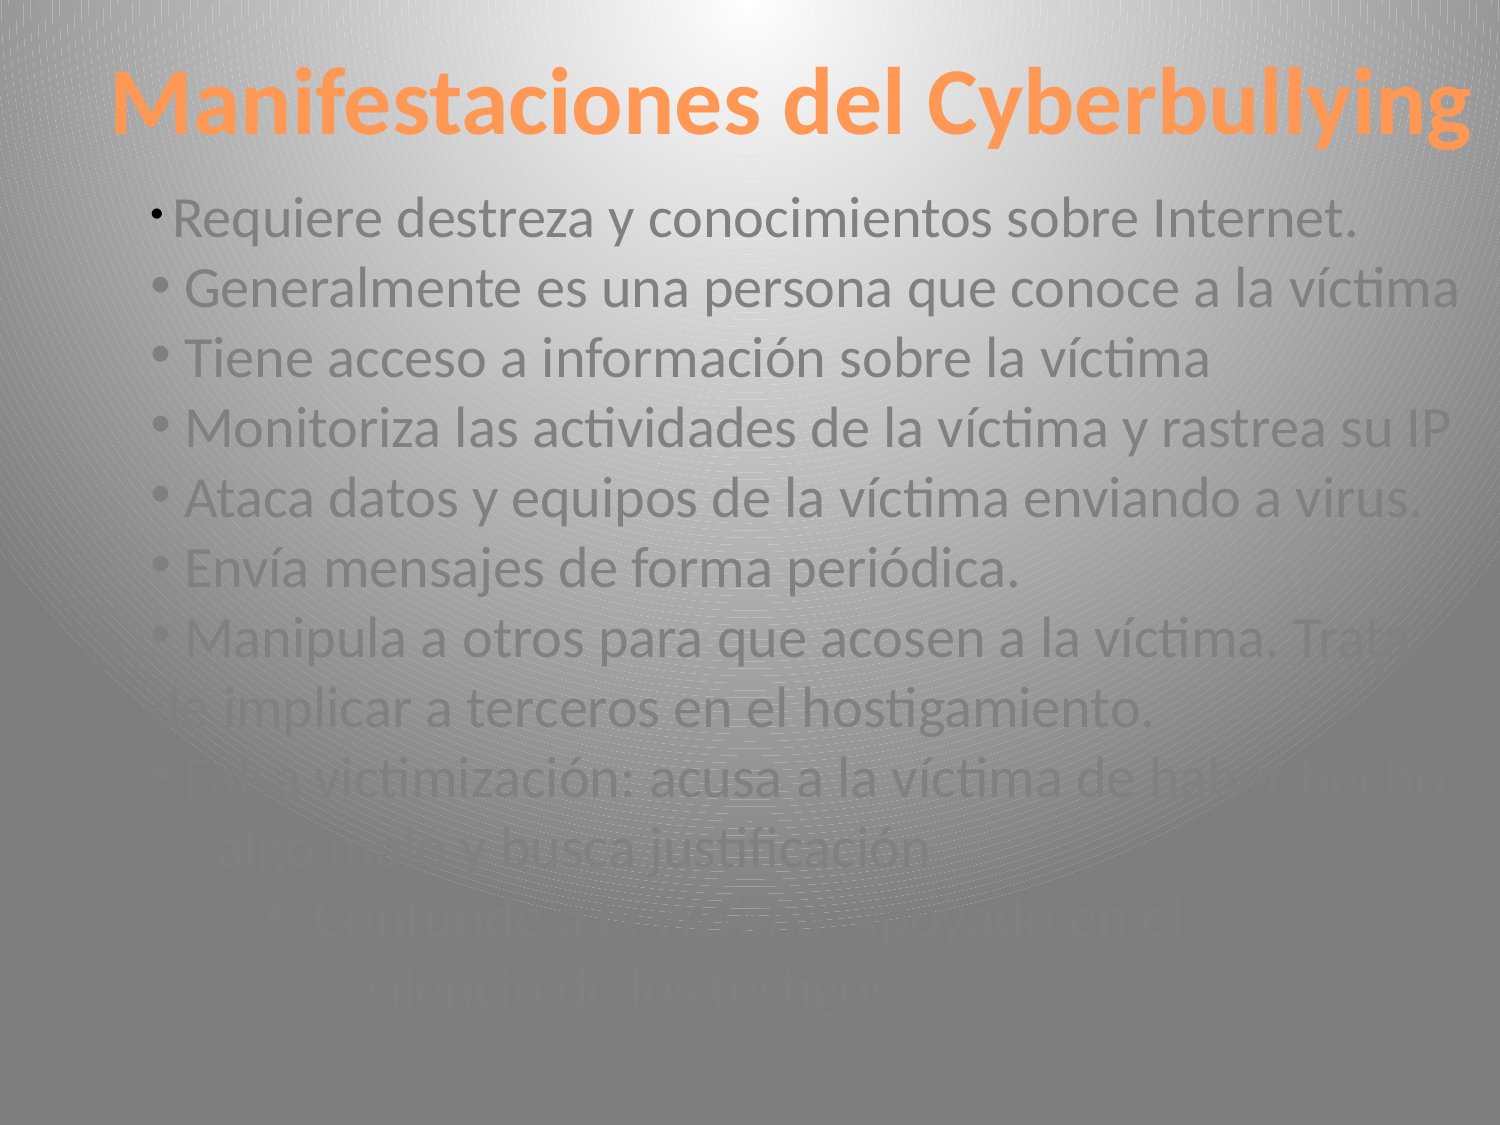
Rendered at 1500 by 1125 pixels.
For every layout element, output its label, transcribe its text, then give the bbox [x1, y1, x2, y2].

text_box Requiere destreza y conocimientos sobre Internet. Generalmente es una persona que conoce a la víctima Tiene acceso a información sobre la víctima Monitoriza las actividades de la víctima y rastrea su IP Ataca datos y equipos de la víctima enviando a virus. Envía mensajes de forma periódica. Manipula a otros para que acosen a la víctima. Trata de implicar a terceros en el hostigamiento. Falsa victimización: acusa a la víctima de haber hecho algo malo y busca justificación Confunde a la víctima, apoyado en el silencio de los testigos. [135, 171, 1500, 1027]
text_box Manifestaciones del Cyberbullying [94, 30, 1490, 161]
